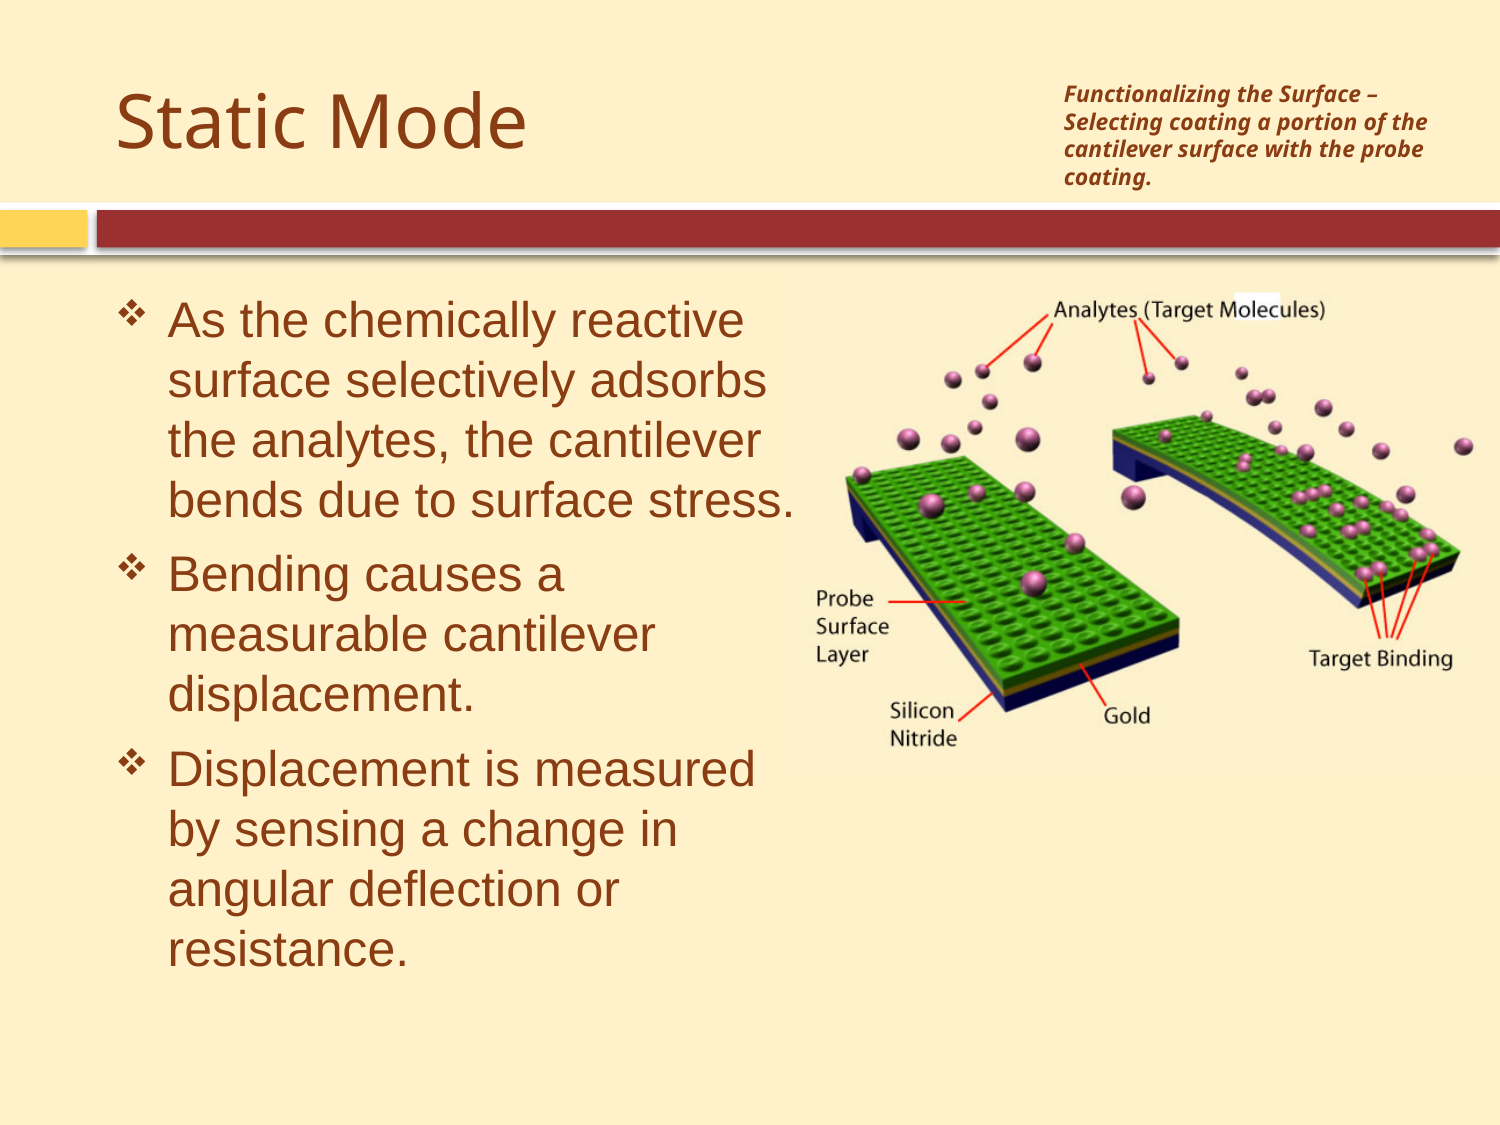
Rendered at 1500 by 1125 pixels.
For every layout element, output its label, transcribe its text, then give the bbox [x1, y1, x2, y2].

picture [791, 273, 1494, 771]
text_box Functionalizing the Surface – Selecting coating a portion of the cantilever surface with the probe coating. [1049, 72, 1448, 198]
list As the chemically reactive surface selectively adsorbs the analytes, the cantilever bends due to surface stress. Bending causes a measurable cantilever displacement. Displacement is measured by sensing a change in angular deflection or resistance. [100, 279, 825, 1125]
title Static Mode [100, 37, 1438, 200]
